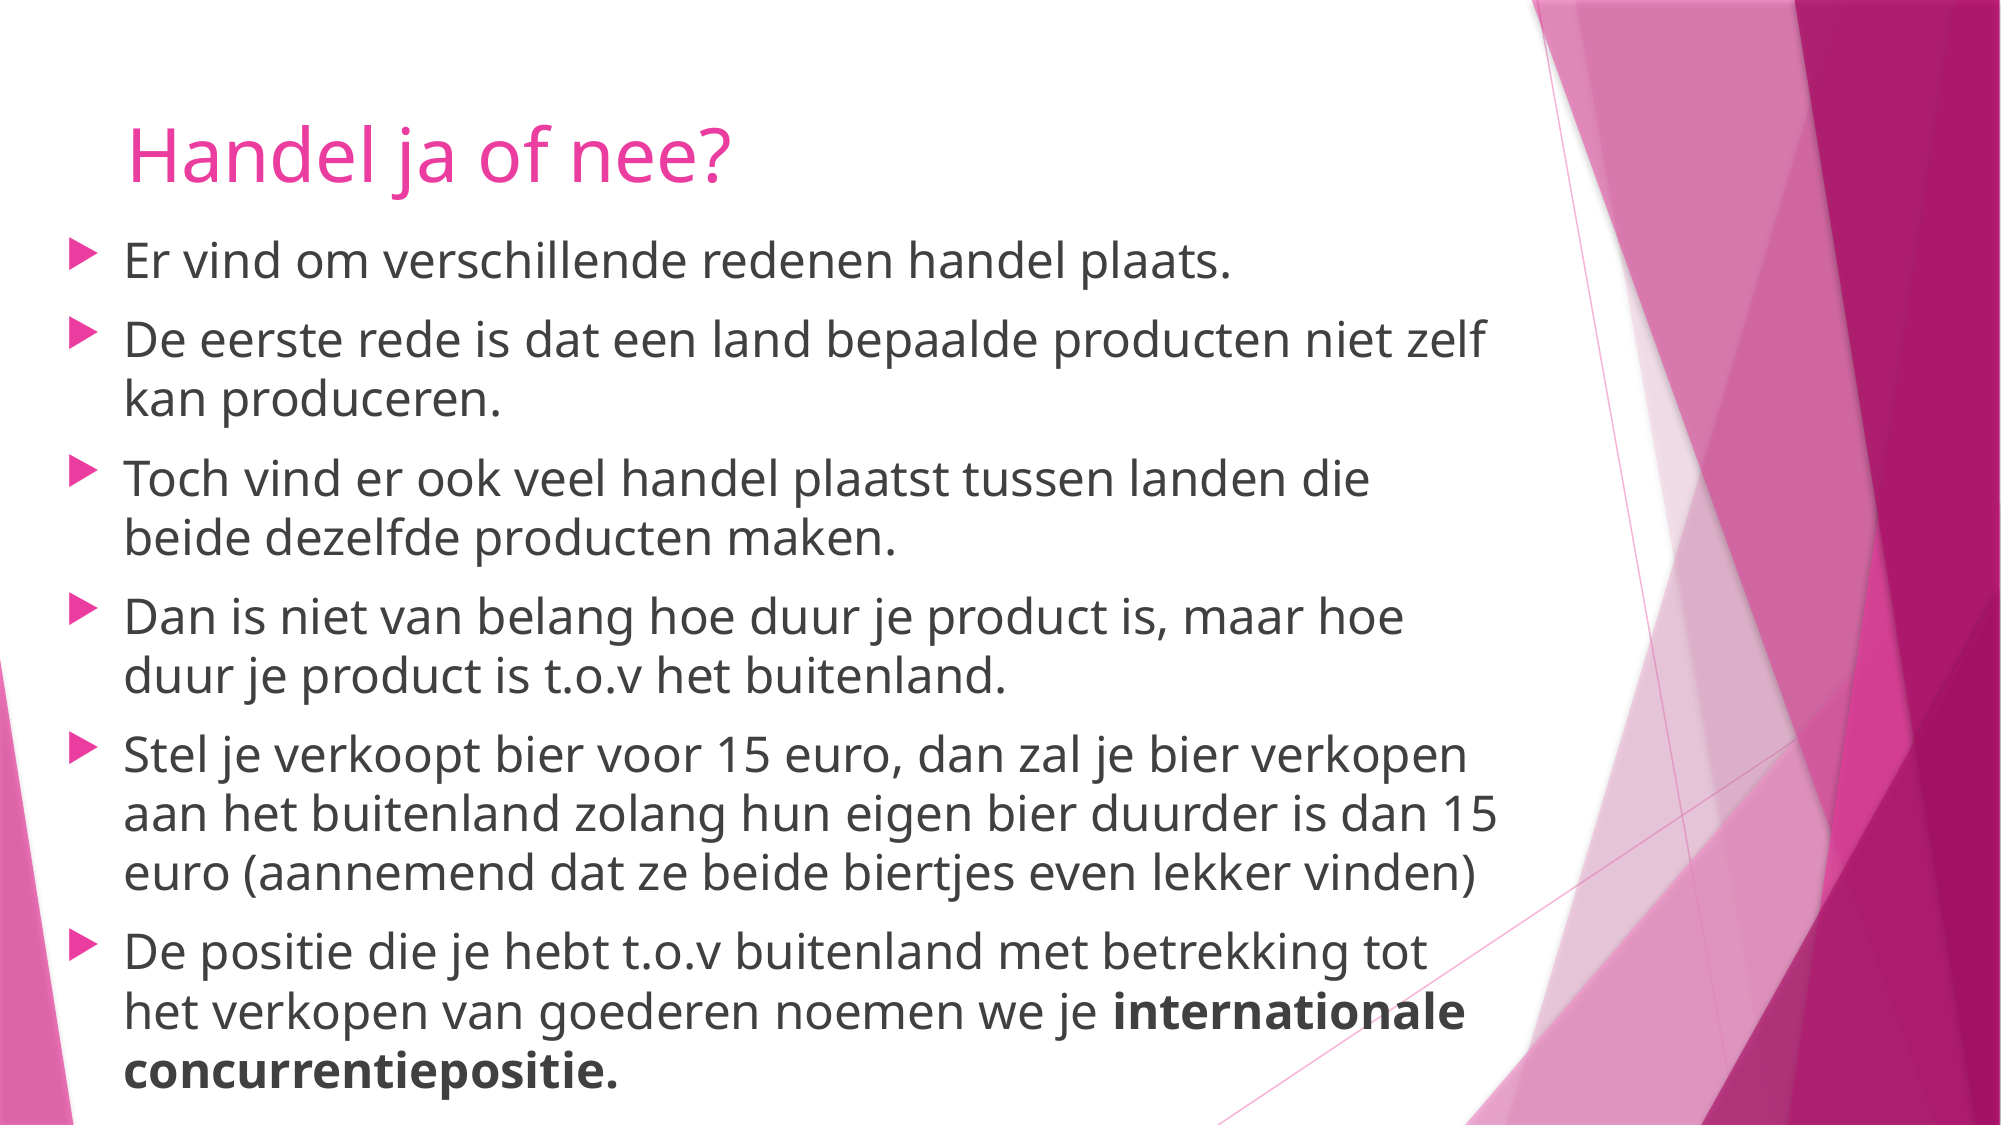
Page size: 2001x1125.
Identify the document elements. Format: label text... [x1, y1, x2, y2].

title Handel ja of nee? [111, 99, 1522, 221]
list Er vind om verschillende redenen handel plaats. De eerste rede is dat een land bepaalde producten niet zelf kan produceren. Toch vind er ook veel handel plaatst tussen landen die beide dezelfde producten maken. Dan is niet van belang hoe duur je product is, maar hoe duur je product is t.o.v het buitenland. Stel je verkoopt bier voor 15 euro, dan zal je bier verkopen aan het buitenland zolang hun eigen bier duurder is dan 15 euro (aannemend dat ze beide biertjes even lekker vinden) De positie die je hebt t.o.v buitenland met betrekking tot het verkopen van goederen noemen we je internationale concurrentiepositie. [50, 221, 1522, 1125]
